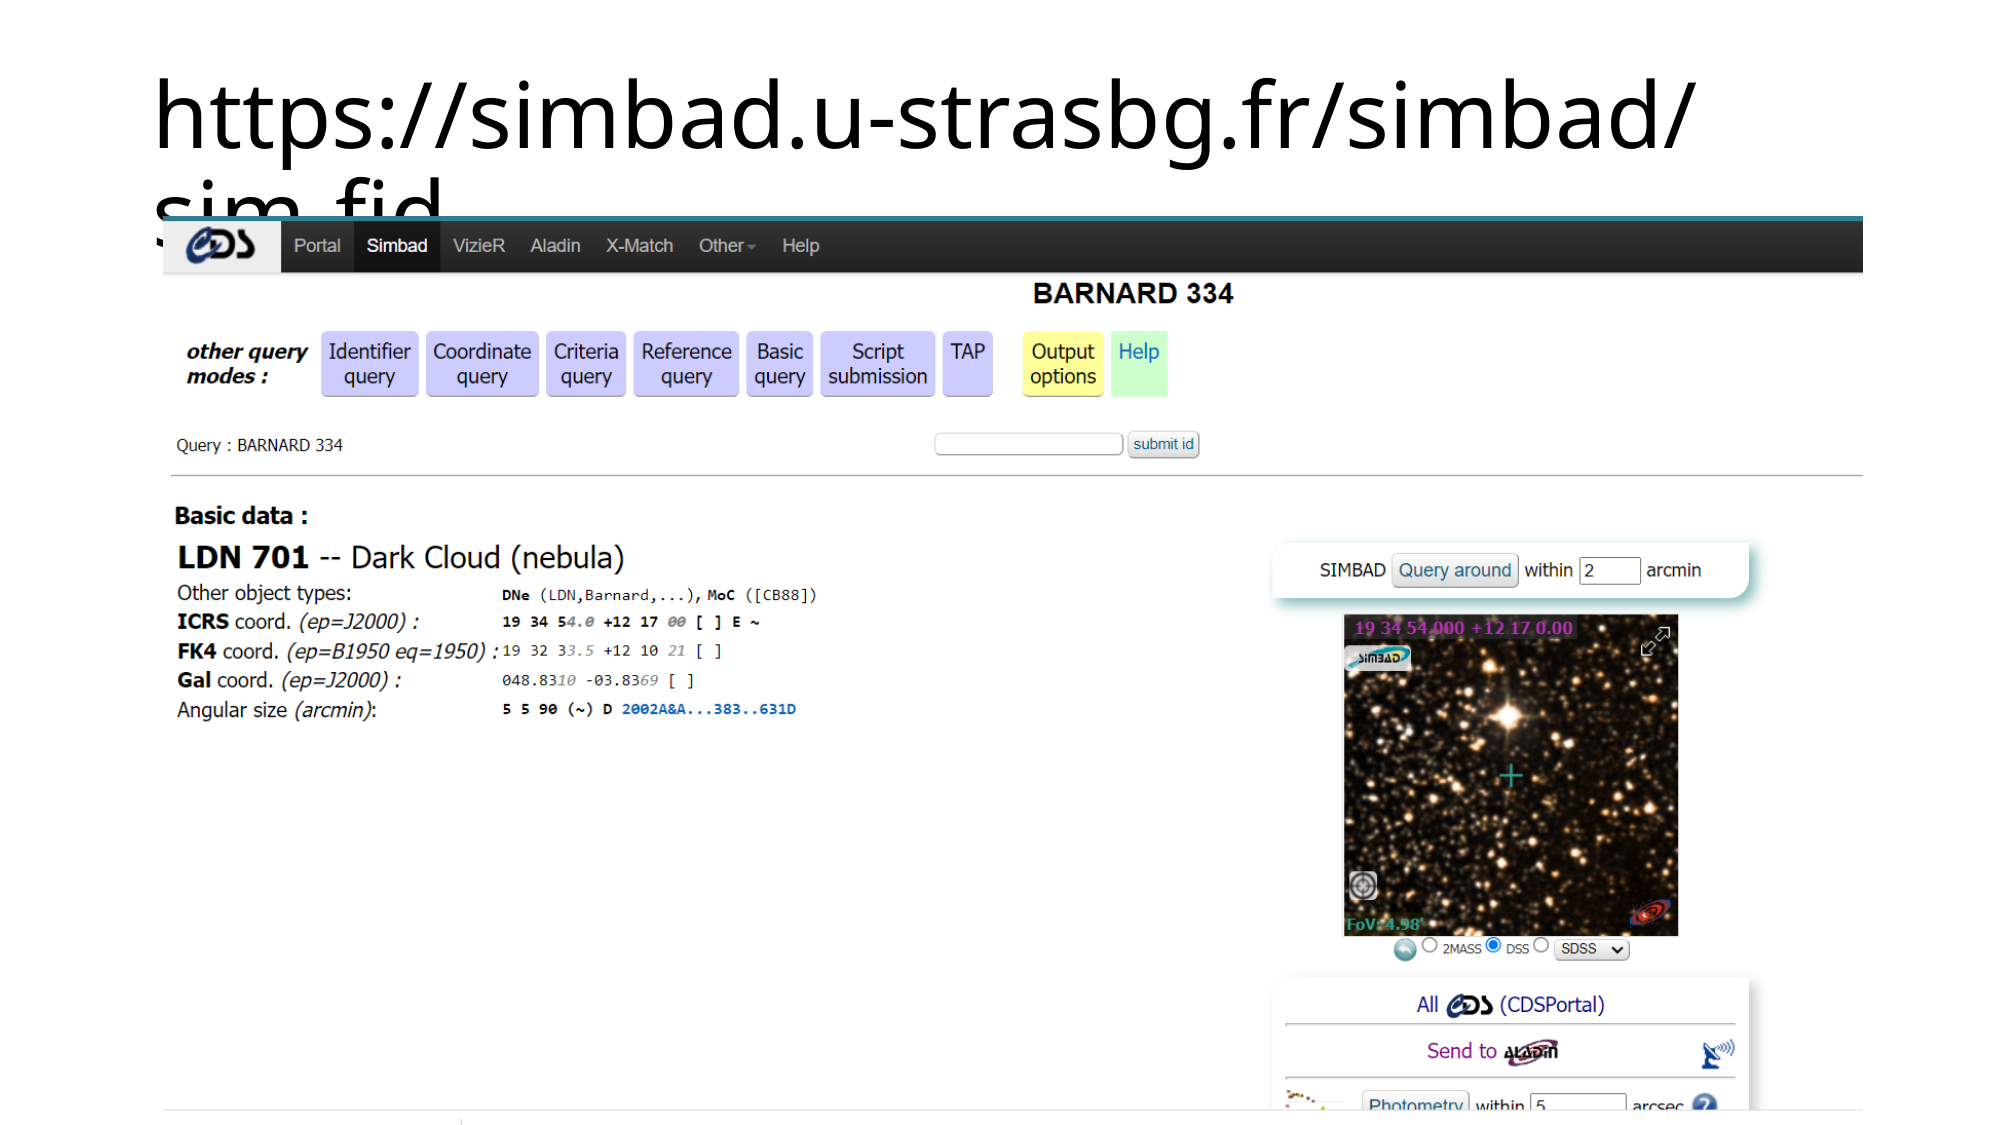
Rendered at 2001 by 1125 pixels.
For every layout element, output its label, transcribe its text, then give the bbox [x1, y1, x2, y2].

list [163, 216, 1863, 1125]
title https://simbad.u-strasbg.fr/simbad/sim-fid [137, 59, 1863, 278]
